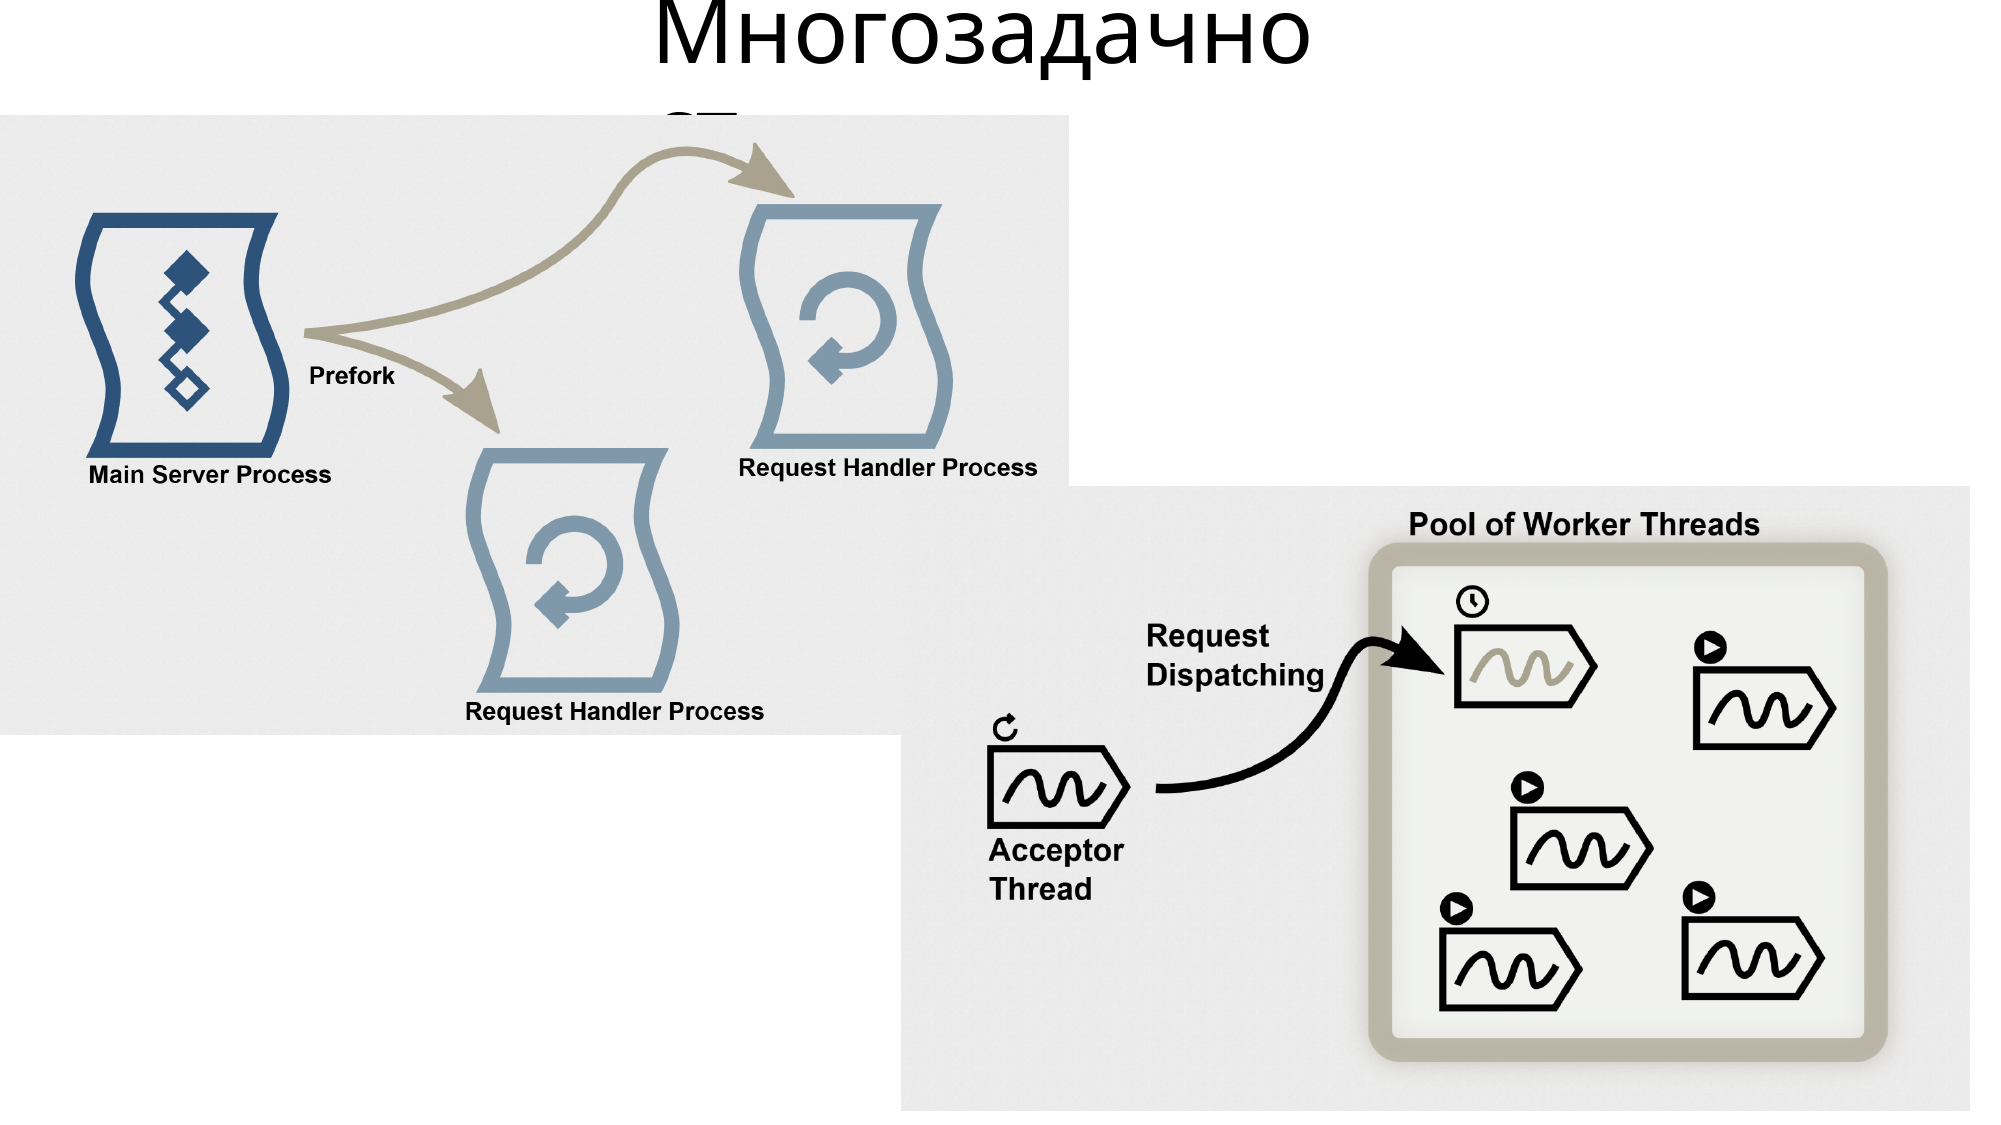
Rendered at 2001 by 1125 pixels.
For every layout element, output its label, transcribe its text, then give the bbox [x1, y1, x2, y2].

picture [0, 115, 1970, 1111]
title Многозадачност [636, 0, 1364, 168]
